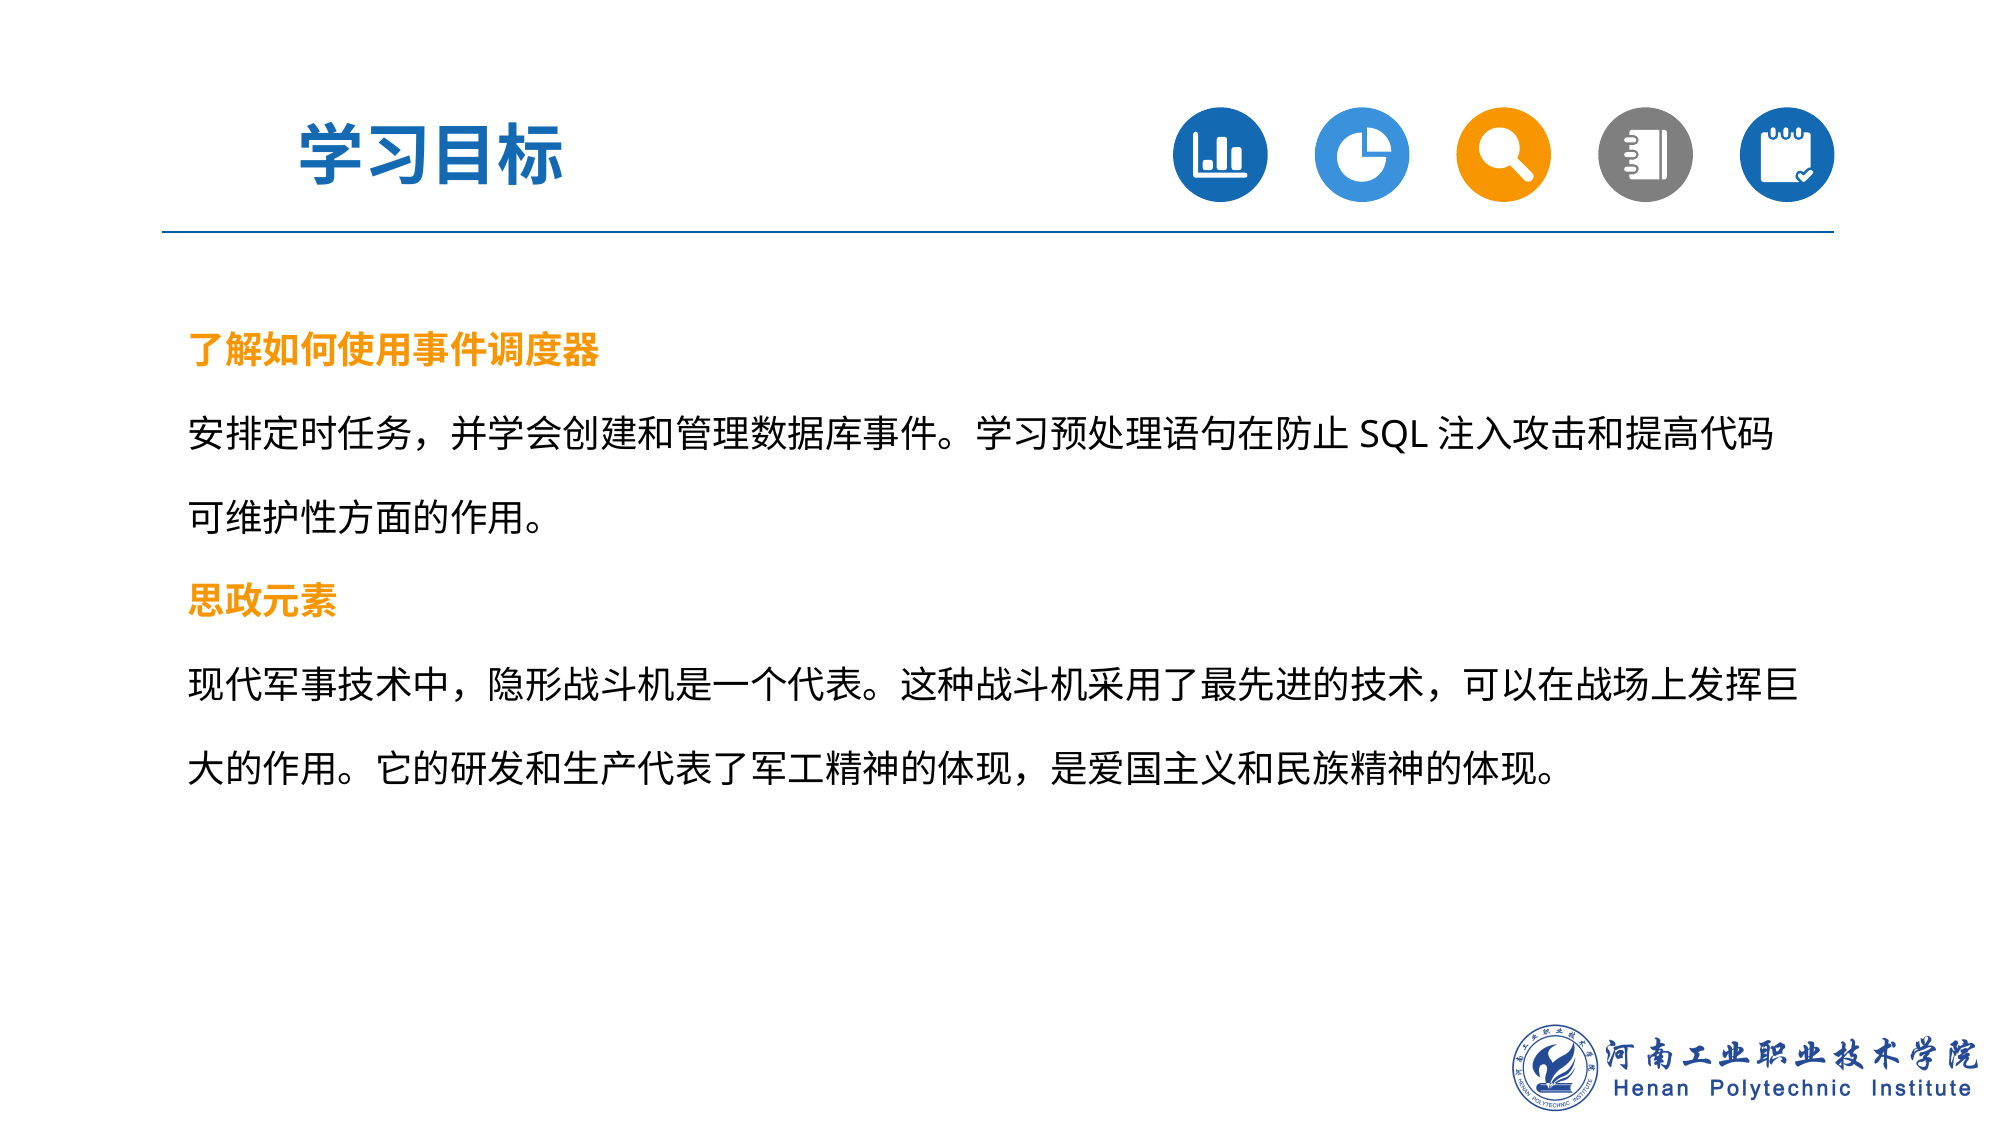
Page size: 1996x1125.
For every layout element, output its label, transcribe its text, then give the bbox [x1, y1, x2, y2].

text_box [1739, 107, 1835, 203]
text_box 学习目标 [110, 93, 752, 203]
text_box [1598, 107, 1694, 203]
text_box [1172, 107, 1268, 203]
picture [1493, 1020, 1984, 1118]
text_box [1456, 107, 1552, 203]
text_box 了解如何使用事件调度器 安排定时任务，并学会创建和管理数据库事件。学习预处理语句在防止SQL注入攻击和提高代码可维护性方面的作用。 思政元素 现代军事技术中，隐形战斗机是一个代表。这种战斗机采用了最先进的技术，可以在战场上发挥巨大的作用。它的研发和生产代表了军工精神的体现，是爱国主义和民族精神的体现。 [167, 267, 1814, 851]
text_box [1314, 107, 1410, 203]
